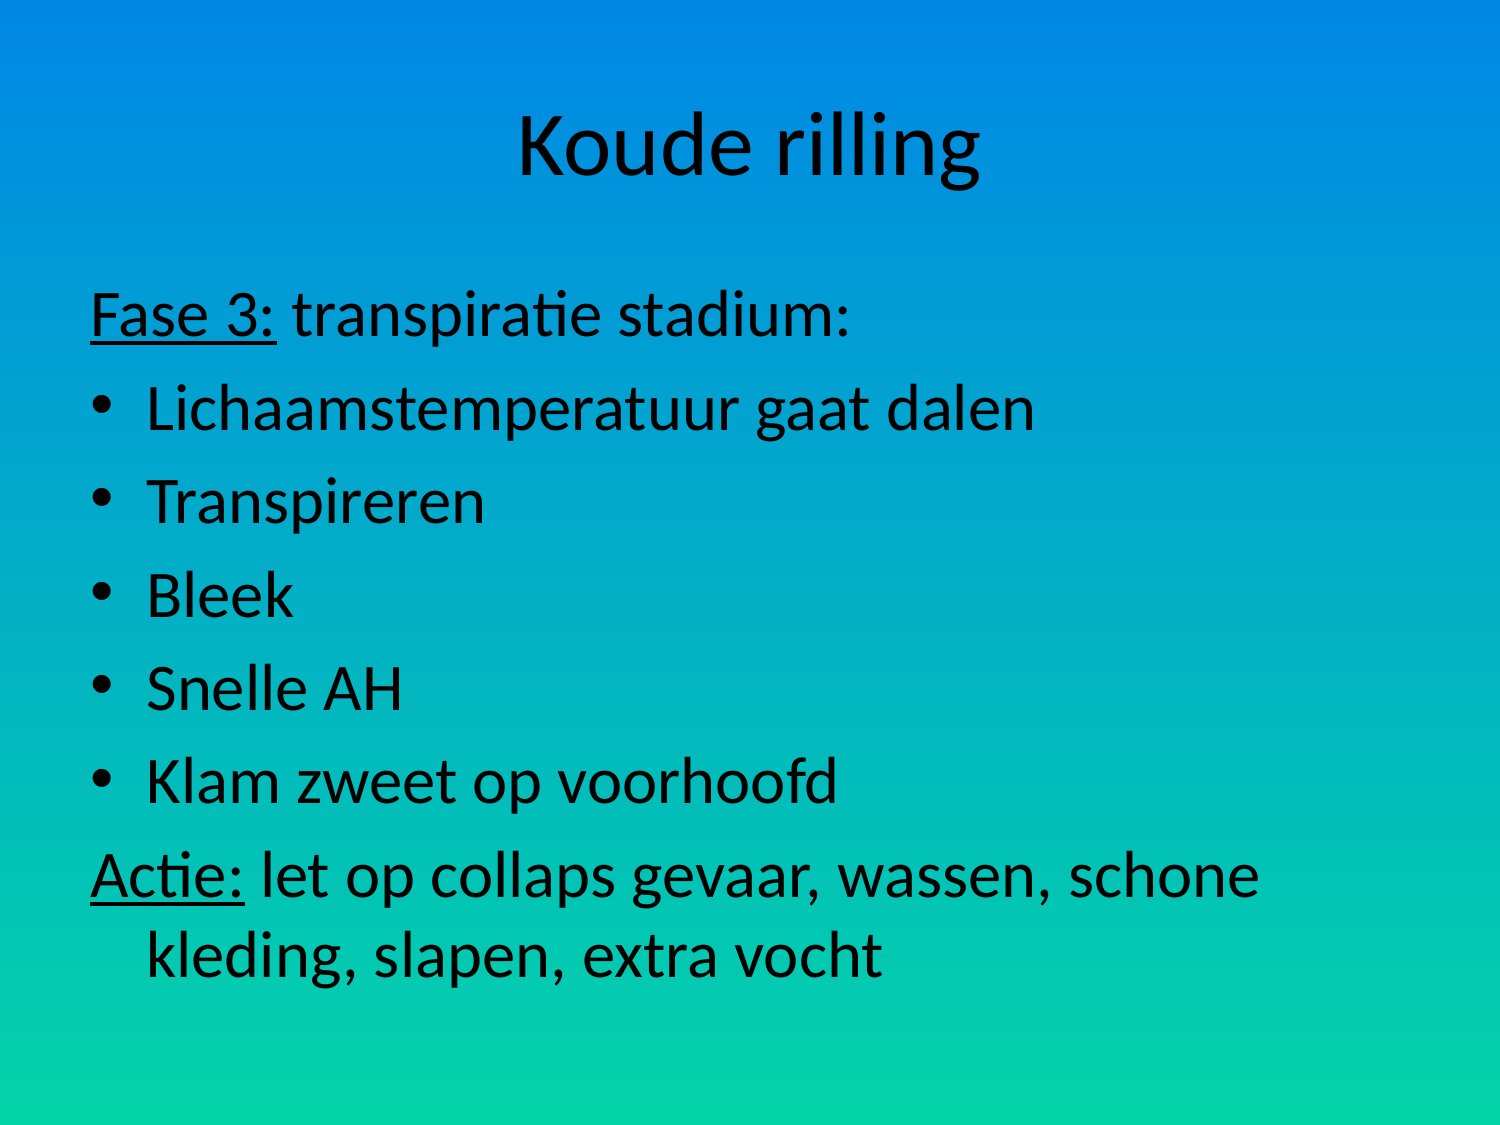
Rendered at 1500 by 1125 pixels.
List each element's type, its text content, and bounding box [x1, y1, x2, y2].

list Fase 3: transpiratie stadium: Lichaamstemperatuur gaat dalen Transpireren Bleek Snelle AH Klam zweet op voorhoofd Actie: let op collaps gevaar, wassen, schone kleding, slapen, extra vocht [75, 262, 1425, 1083]
title Koude rilling [75, 45, 1425, 233]
